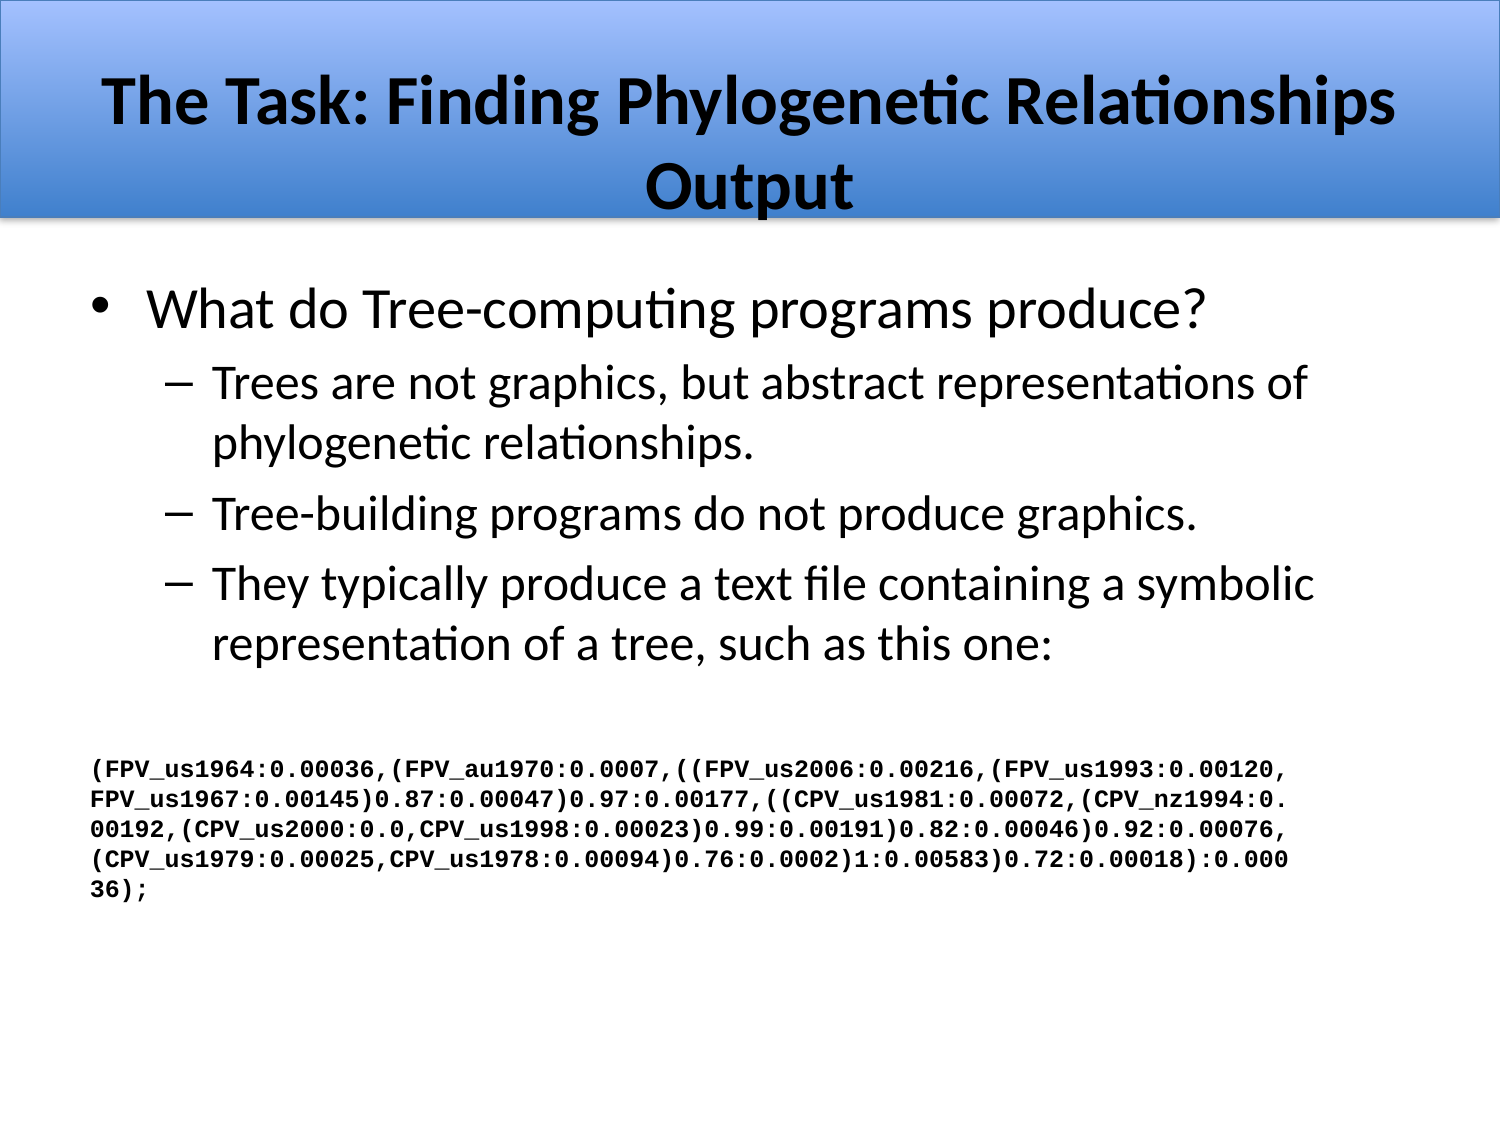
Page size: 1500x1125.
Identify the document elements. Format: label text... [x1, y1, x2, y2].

list What do Tree-computing programs produce? Trees are not graphics, but abstract representations of phylogenetic relationships. Tree-building programs do not produce graphics. They typically produce a text file containing a symbolic representation of a tree, such as this one: [75, 262, 1425, 687]
text_box (FPV_us1964:0.00036,(FPV_au1970:0.0007,((FPV_us2006:0.00216,(FPV_us1993:0.00120, FPV_us1967:0.00145)0.87:0.00047)0.97:0.00177,((CPV_us1981:0.00072,(CPV_nz1994:0. 00192,(CPV_us2000:0.0,CPV_us1998:0.00023)0.99:0.00191)0.82:0.00046)0.92:0.00076, (CPV_us1979:0.00025,CPV_us1978:0.00094)0.76:0.0002)1:0.00583)0.72:0.00018):0.000 36); [75, 745, 1405, 911]
title The Task: Finding Phylogenetic Relationships Output [75, 45, 1425, 233]
